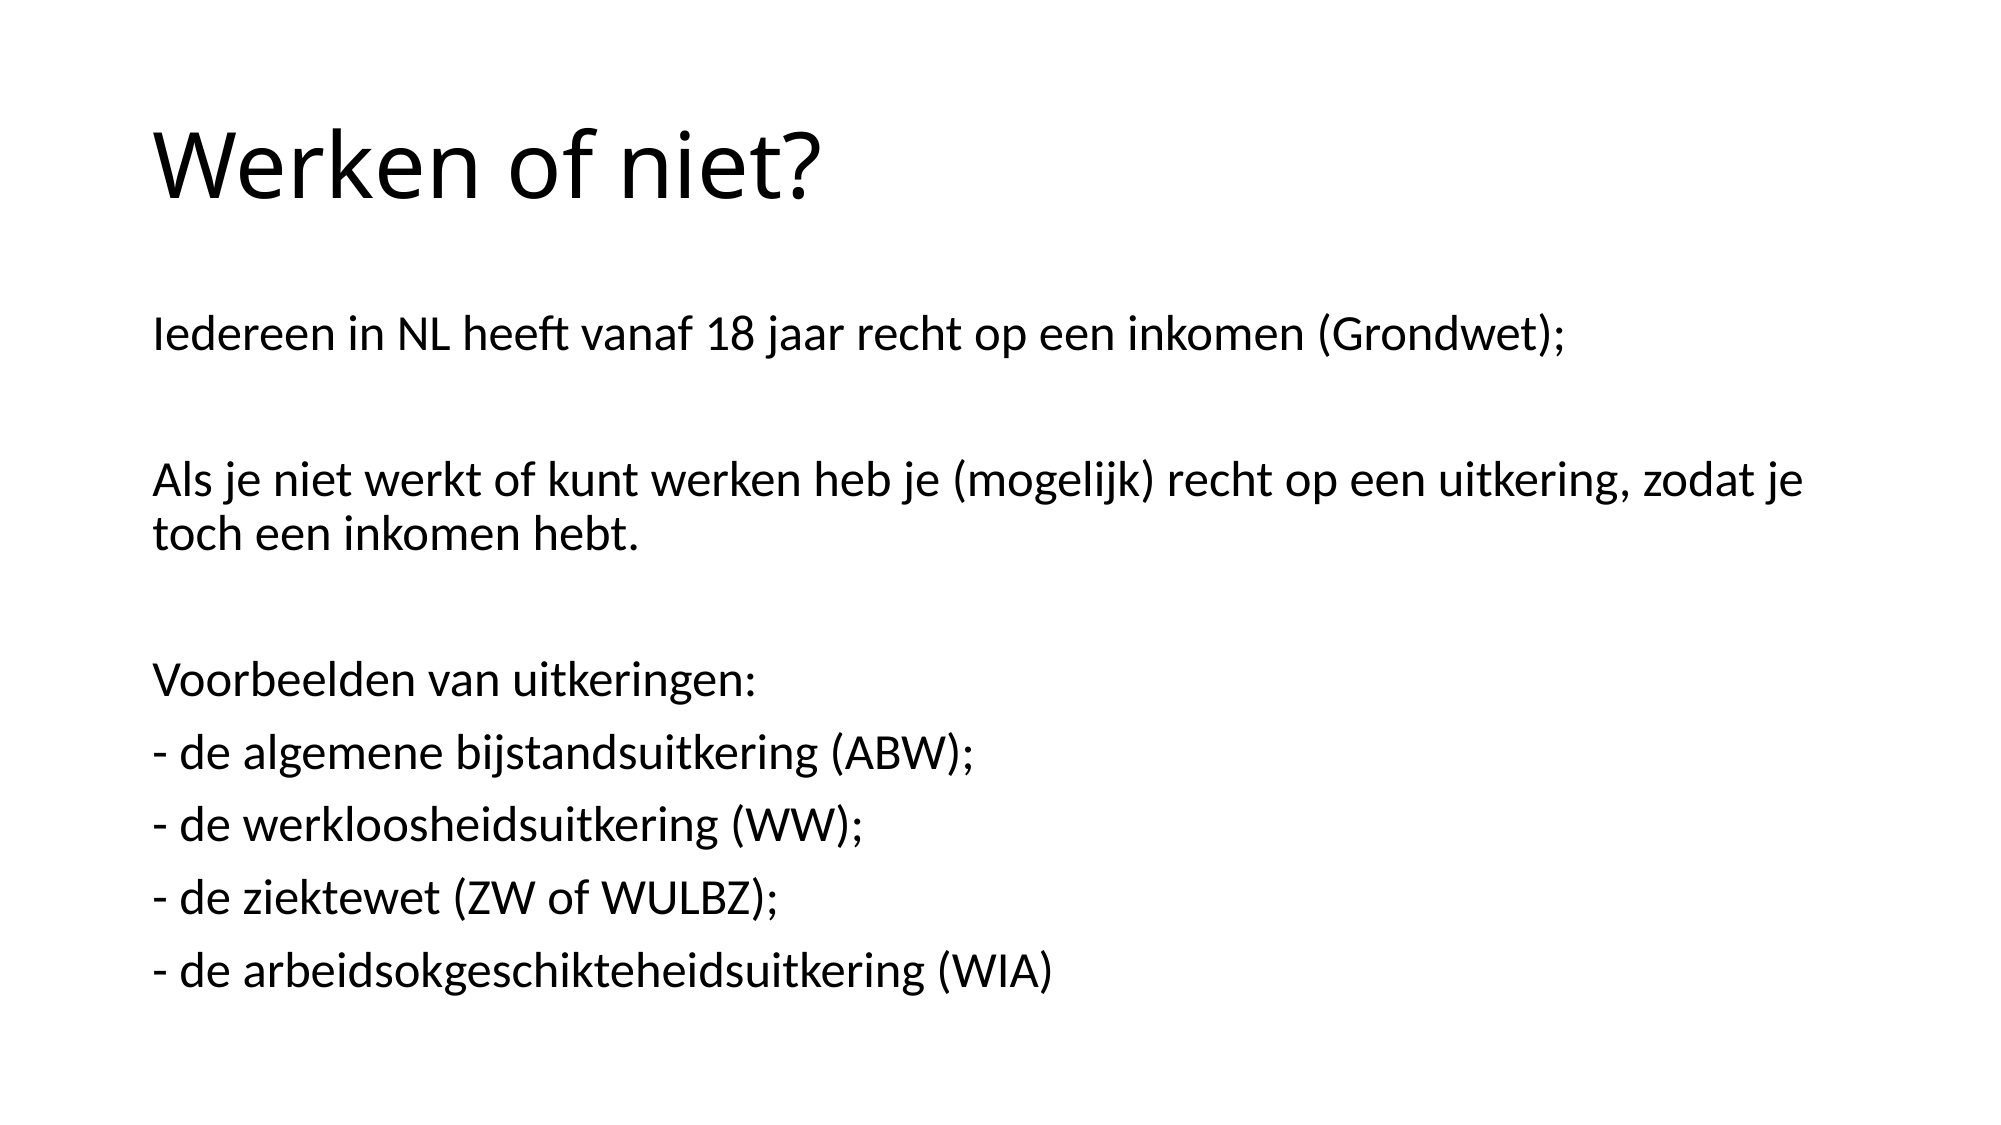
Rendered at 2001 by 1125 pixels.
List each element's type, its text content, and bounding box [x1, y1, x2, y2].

list Iedereen in NL heeft vanaf 18 jaar recht op een inkomen (Grondwet); Als je niet werkt of kunt werken heb je (mogelijk) recht op een uitkering, zodat je toch een inkomen hebt. Voorbeelden van uitkeringen: - de algemene bijstandsuitkering (ABW); - de werkloosheidsuitkering (WW); - de ziektewet (ZW of WULBZ); - de arbeidsokgeschikteheidsuitkering (WIA) [137, 299, 1863, 1014]
title Werken of niet? [137, 59, 1863, 278]
